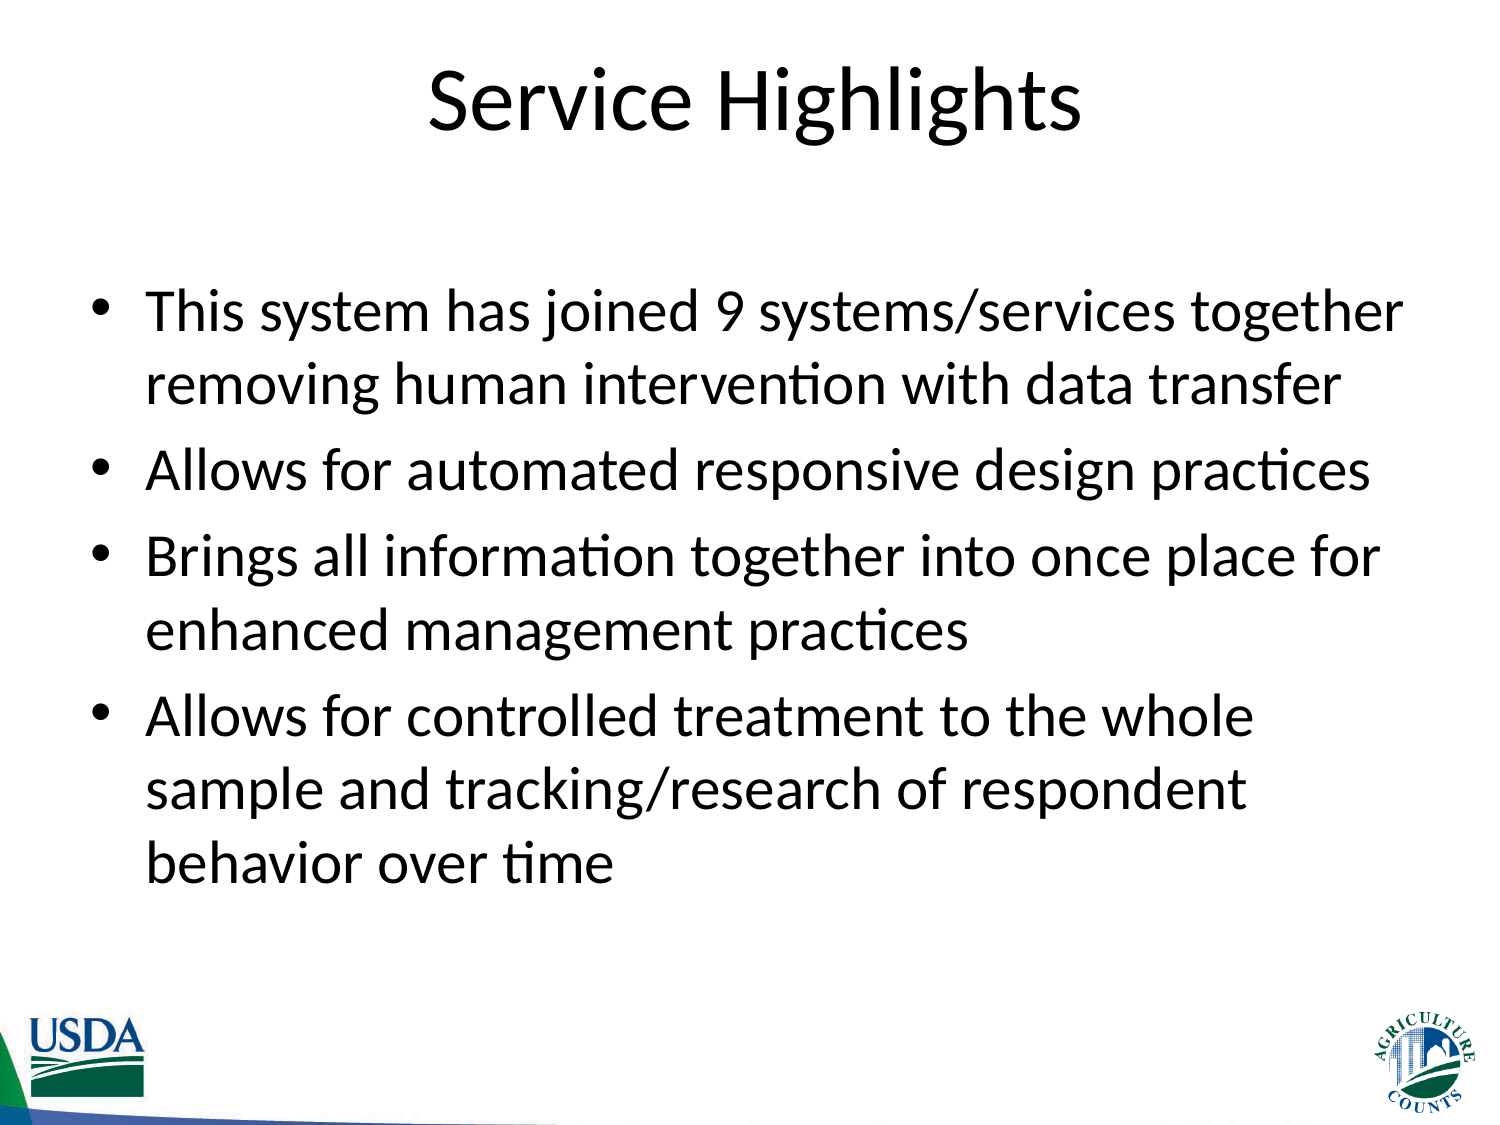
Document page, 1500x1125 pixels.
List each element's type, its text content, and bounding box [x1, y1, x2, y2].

title Service Highlights [125, 24, 1388, 163]
list This system has joined 9 systems/services together removing human intervention with data transfer Allows for automated responsive design practices Brings all information together into once place for enhanced management practices Allows for controlled treatment to the whole sample and tracking/research of respondent behavior over time [75, 262, 1425, 963]
picture [0, 987, 1321, 1125]
picture [1374, 1012, 1475, 1113]
